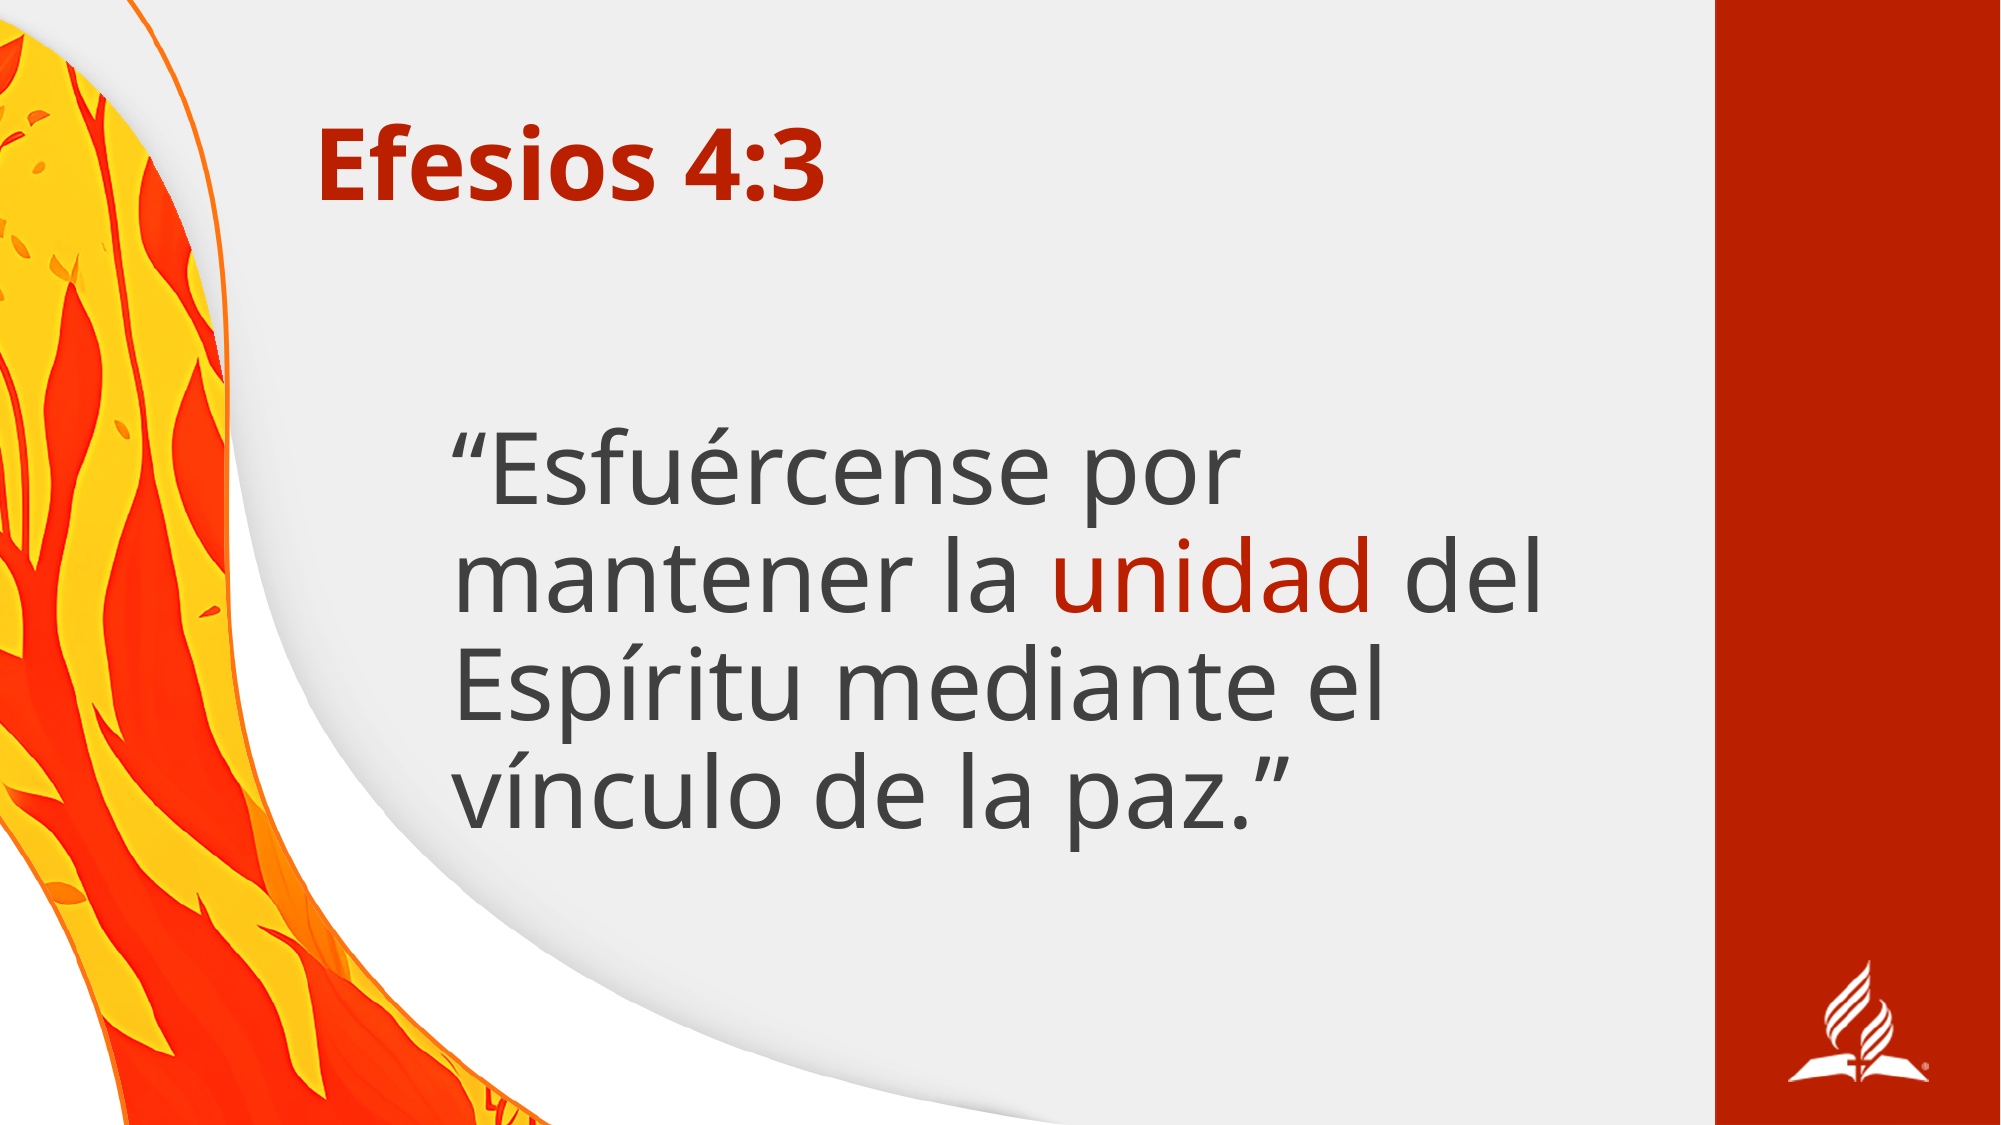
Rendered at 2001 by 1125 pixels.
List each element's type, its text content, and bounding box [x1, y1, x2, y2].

title Efesios 4:3 [298, 59, 1659, 278]
list “Esfuércense por mantener la unidad del Espíritu mediante el vínculo de la paz.” [436, 411, 1709, 1125]
picture [0, 0, 2001, 1125]
